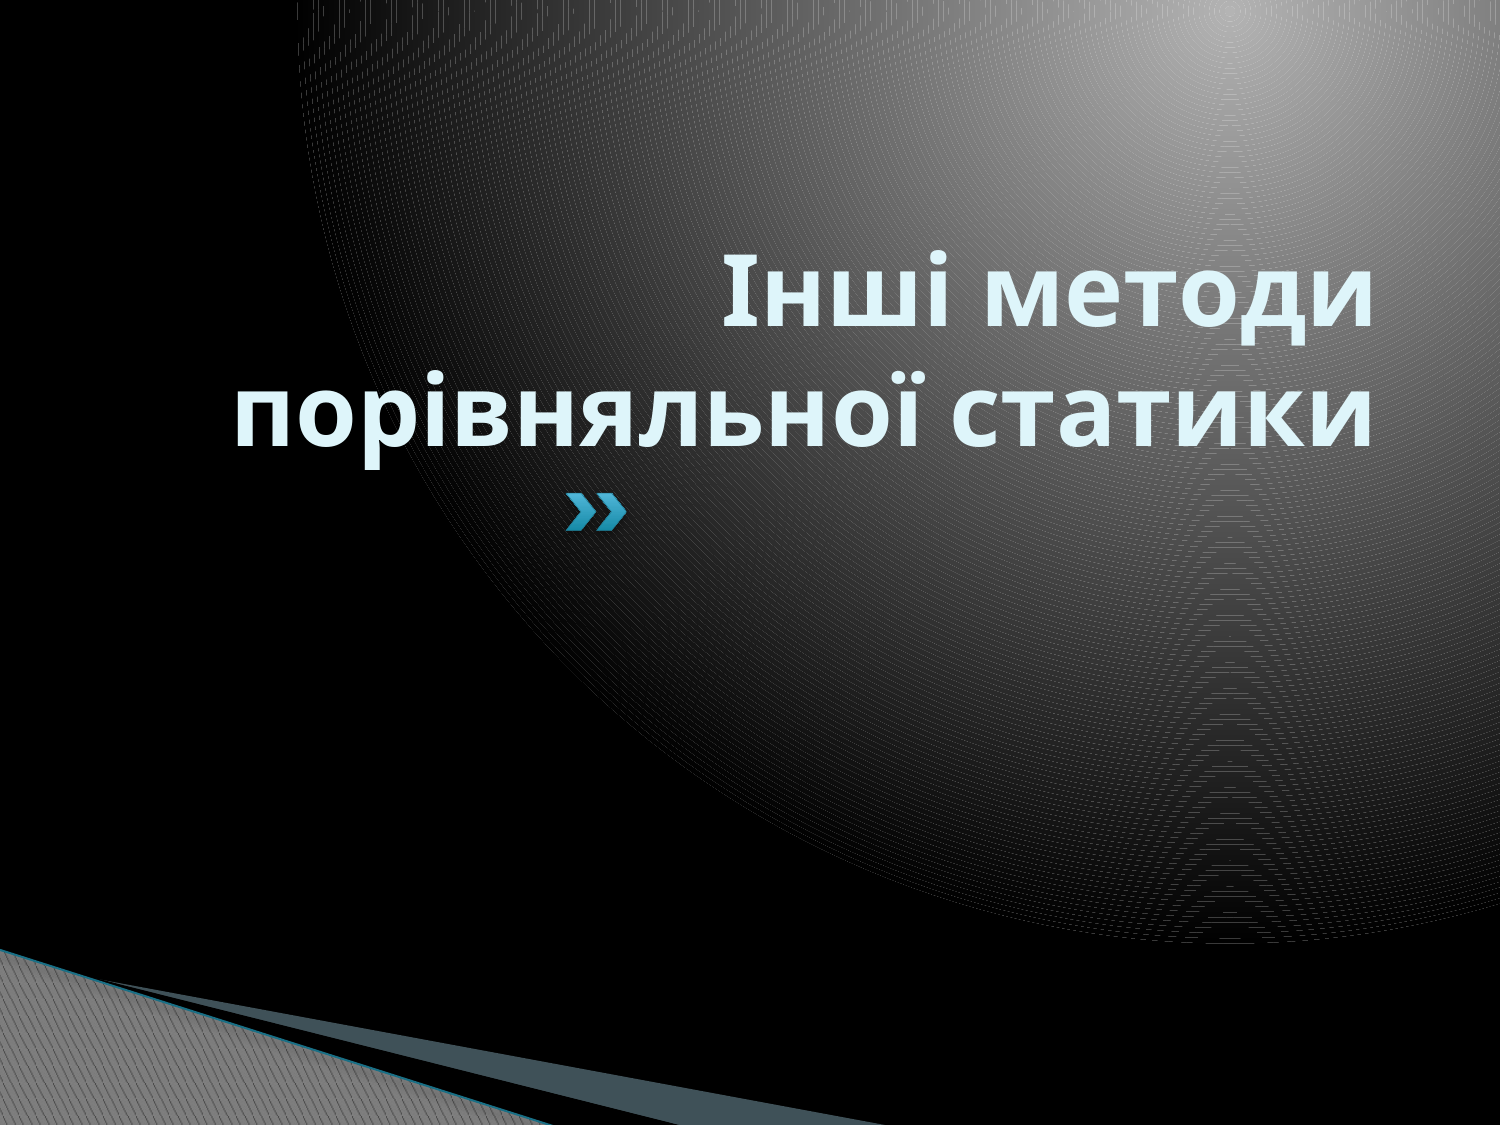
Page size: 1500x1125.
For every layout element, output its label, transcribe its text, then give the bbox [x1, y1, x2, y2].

picture [0, 952, 543, 1125]
title Інші методи порівняльної статики [118, 173, 1394, 474]
